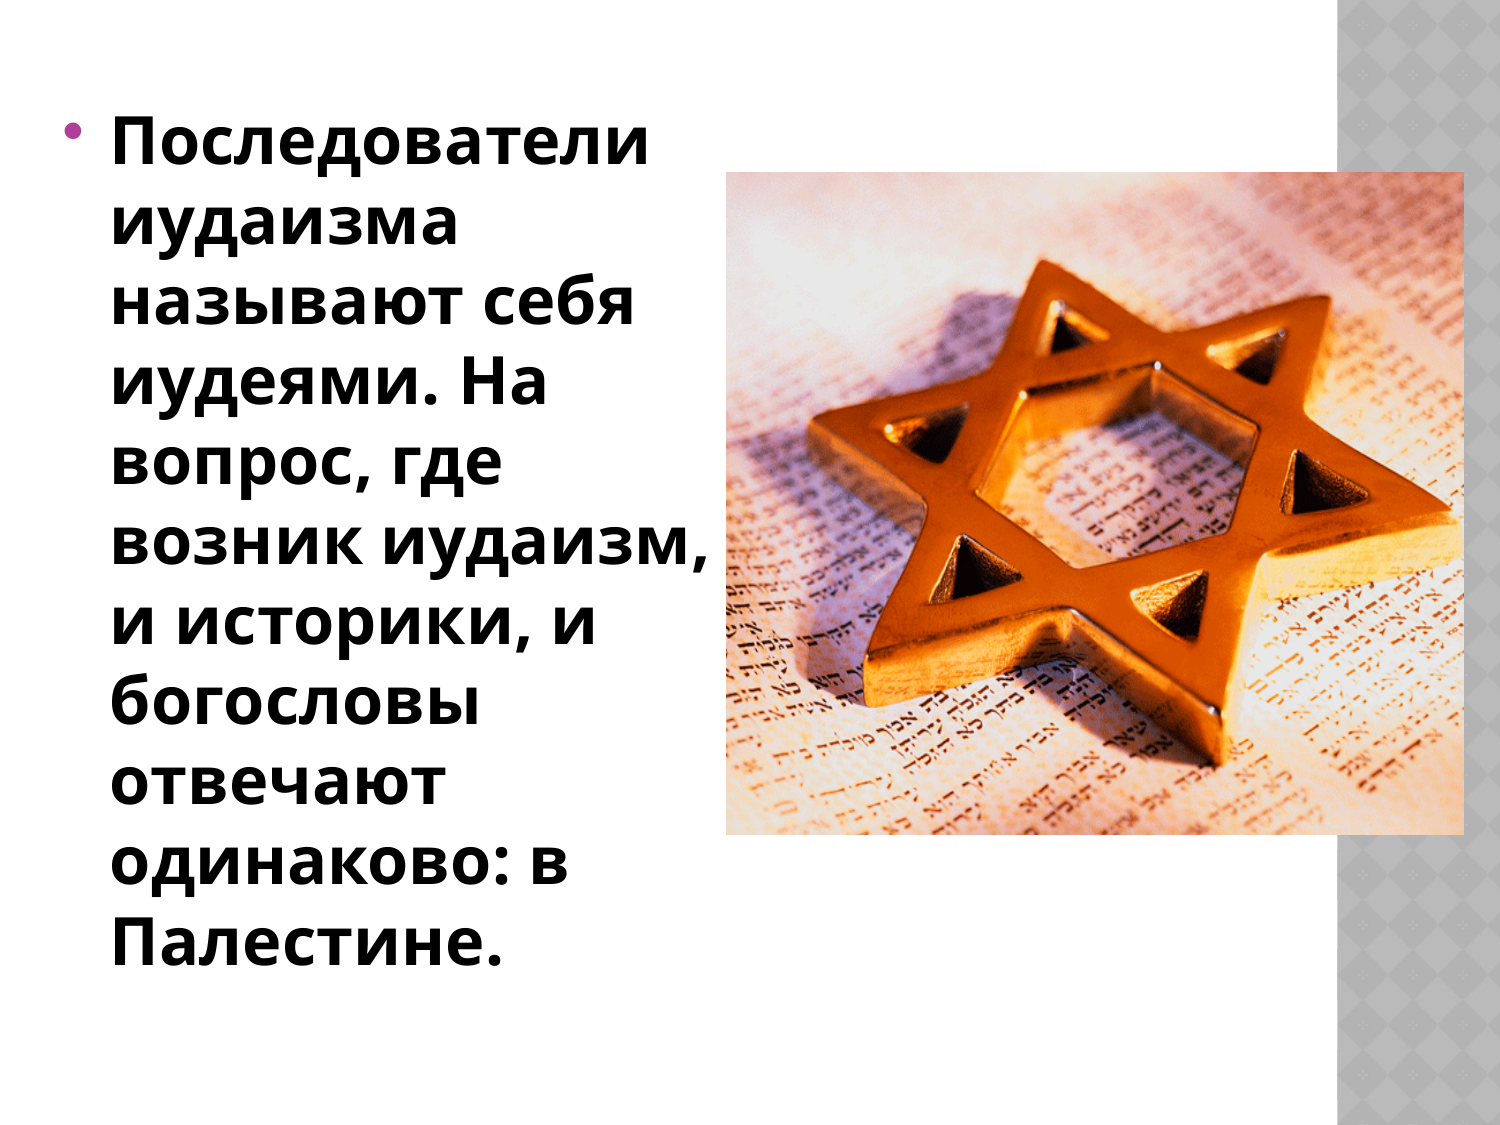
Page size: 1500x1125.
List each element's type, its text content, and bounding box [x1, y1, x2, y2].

list Последователи иудаизма называют себя иудеями. На вопрос, где возник иудаизм, и историки, и богословы отвечают одинаково: в Палестине. [50, 90, 738, 1038]
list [725, 172, 1464, 835]
